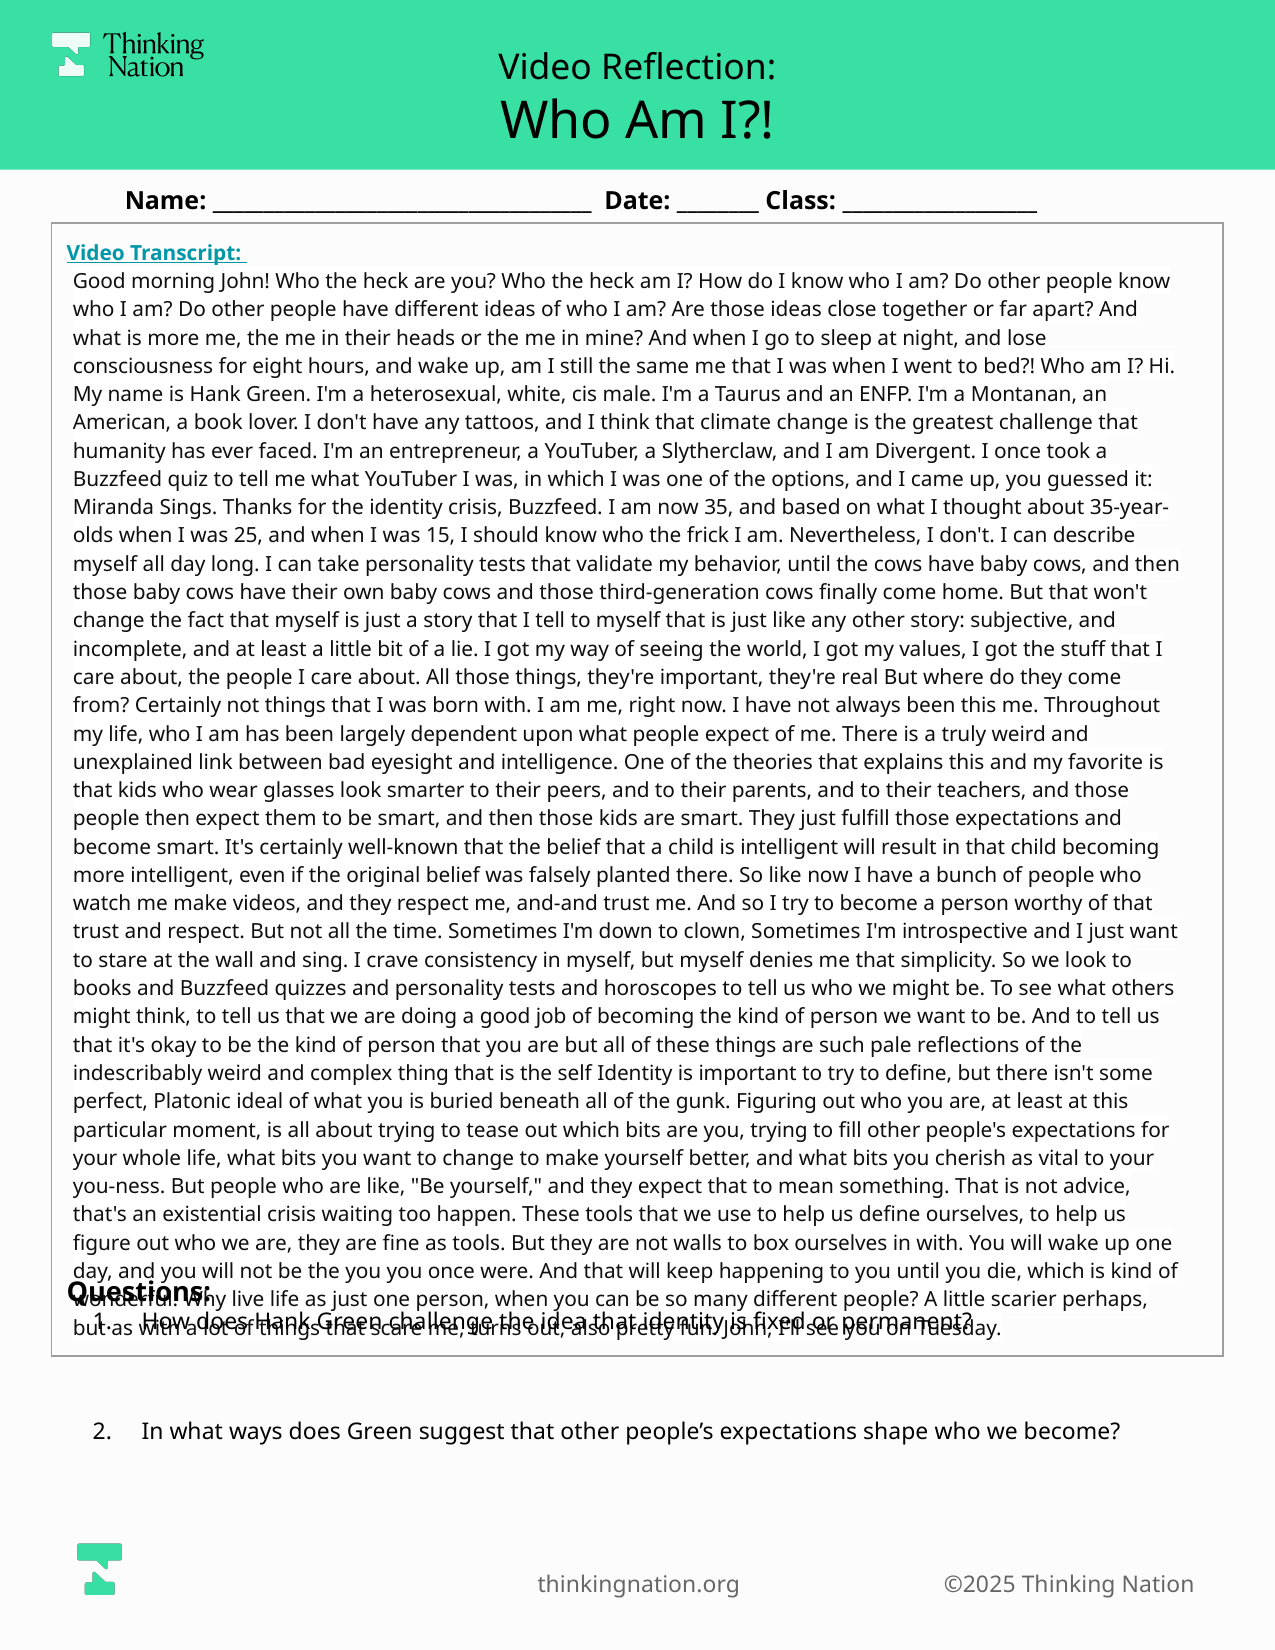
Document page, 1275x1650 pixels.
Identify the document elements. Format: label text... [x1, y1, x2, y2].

text_box Name: _____________________________________ Date: ________ Class: ___________________ [109, 169, 1165, 222]
text_box thinkingnation.org [488, 1553, 790, 1605]
text_box ©2025 Thinking Nation [909, 1553, 1211, 1605]
text_box Video Reflection: Who Am I?! [0, 0, 1275, 170]
picture [35, 17, 210, 91]
picture [63, 1533, 135, 1605]
table_header Video Transcript: Good morning John! Who the heck are you? Who the heck am I? How do I know who I am? Do other people know who I am? Do other people have different ideas of who I am? Are those ideas close together or far apart? And what is more me, the me in their heads or the me in mine? And when I go to sleep at night, and lose consciousness for eight hours, and wake up, am I still the same me that I was when I went to bed?! Who am I? Hi. My name is Hank Green. I'm a heterosexual, white, cis male. I'm a Taurus and an ENFP. I'm a Montanan, an American, a book lover. I don't have any tattoos, and I think that climate change is the greatest challenge that humanity has ever faced. I'm an entrepreneur, a YouTuber, a Slytherclaw, and I am Divergent. I once took a Buzzfeed quiz to tell me what YouTuber I was, in which I was one of the options, and I came up, you guessed it: Miranda Sings. Thanks for the identity crisis, Buzzfeed. I am now 35, and based on what I thought about 35-year-olds when I was 25, and when I was 15, I should know who the frick I am. Nevertheless, I don't. I can describe myself all day long. I can take personality tests that validate my behavior, until the cows have baby cows, and then those baby cows have their own baby cows and those third-generation cows finally come home. But that won't change the fact that myself is just a story that I tell to myself that is just like any other story: subjective, and incomplete, and at least a little bit of a lie. I got my way of seeing the world, I got my values, I got the stuff that I care about, the people I care about. All those things, they're important, they're real But where do they come from? Certainly not things that I was born with. I am me, right now. I have not always been this me. Throughout my life, who I am has been largely dependent upon what people expect of me. There is a truly weird and unexplained link between bad eyesight and intelligence. One of the theories that explains this and my favorite is that kids who wear glasses look smarter to their peers, and to their parents, and to their teachers, and those people then expect them to be smart, and then those kids are smart. They just fulfill those expectations and become smart. It's certainly well-known that the belief that a child is intelligent will result in that child becoming more intelligent, even if the original belief was falsely planted there. So like now I have a bunch of people who watch me make videos, and they respect me, and-and trust me. And so I try to become a person worthy of that trust and respect. But not all the time. Sometimes I'm down to clown, Sometimes I'm introspective and I just want to stare at the wall and sing. I crave consistency in myself, but myself denies me that simplicity. So we look to books and Buzzfeed quizzes and personality tests and horoscopes to tell us who we might be. To see what others might think, to tell us that we are doing a good job of becoming the kind of person we want to be. And to tell us that it's okay to be the kind of person that you are but all of these things are such pale reflections of the indescribably weird and complex thing that is the self Identity is important to try to define, but there isn't some perfect, Platonic ideal of what you is buried beneath all of the gunk. Figuring out who you are, at least at this particular moment, is all about trying to tease out which bits are you, trying to fill other people's expectations for your whole life, what bits you want to change to make yourself better, and what bits you cherish as vital to your you-ness. But people who are like, "Be yourself," and they expect that to mean something. That is not advice, that's an existential crisis waiting too happen. These tools that we use to help us define ourselves, to help us figure out who we are, they are fine as tools. But they are not walls to box ourselves in with. You will wake up one day, and you will not be the you you once were. And that will keep happening to you until you die, which is kind of wonderful. Why live life as just one person, when you can be so many different people? A little scarier perhaps, but as with a lot of things that scare me, turns out, also pretty fun. John, I'll see you on Tuesday. [52, 224, 1222, 1259]
text_box Questions: How does Hank Green challenge the idea that identity is fixed or permanent? In what ways does Green suggest that other people’s expectations shape who we become? [51, 1259, 1224, 1514]
